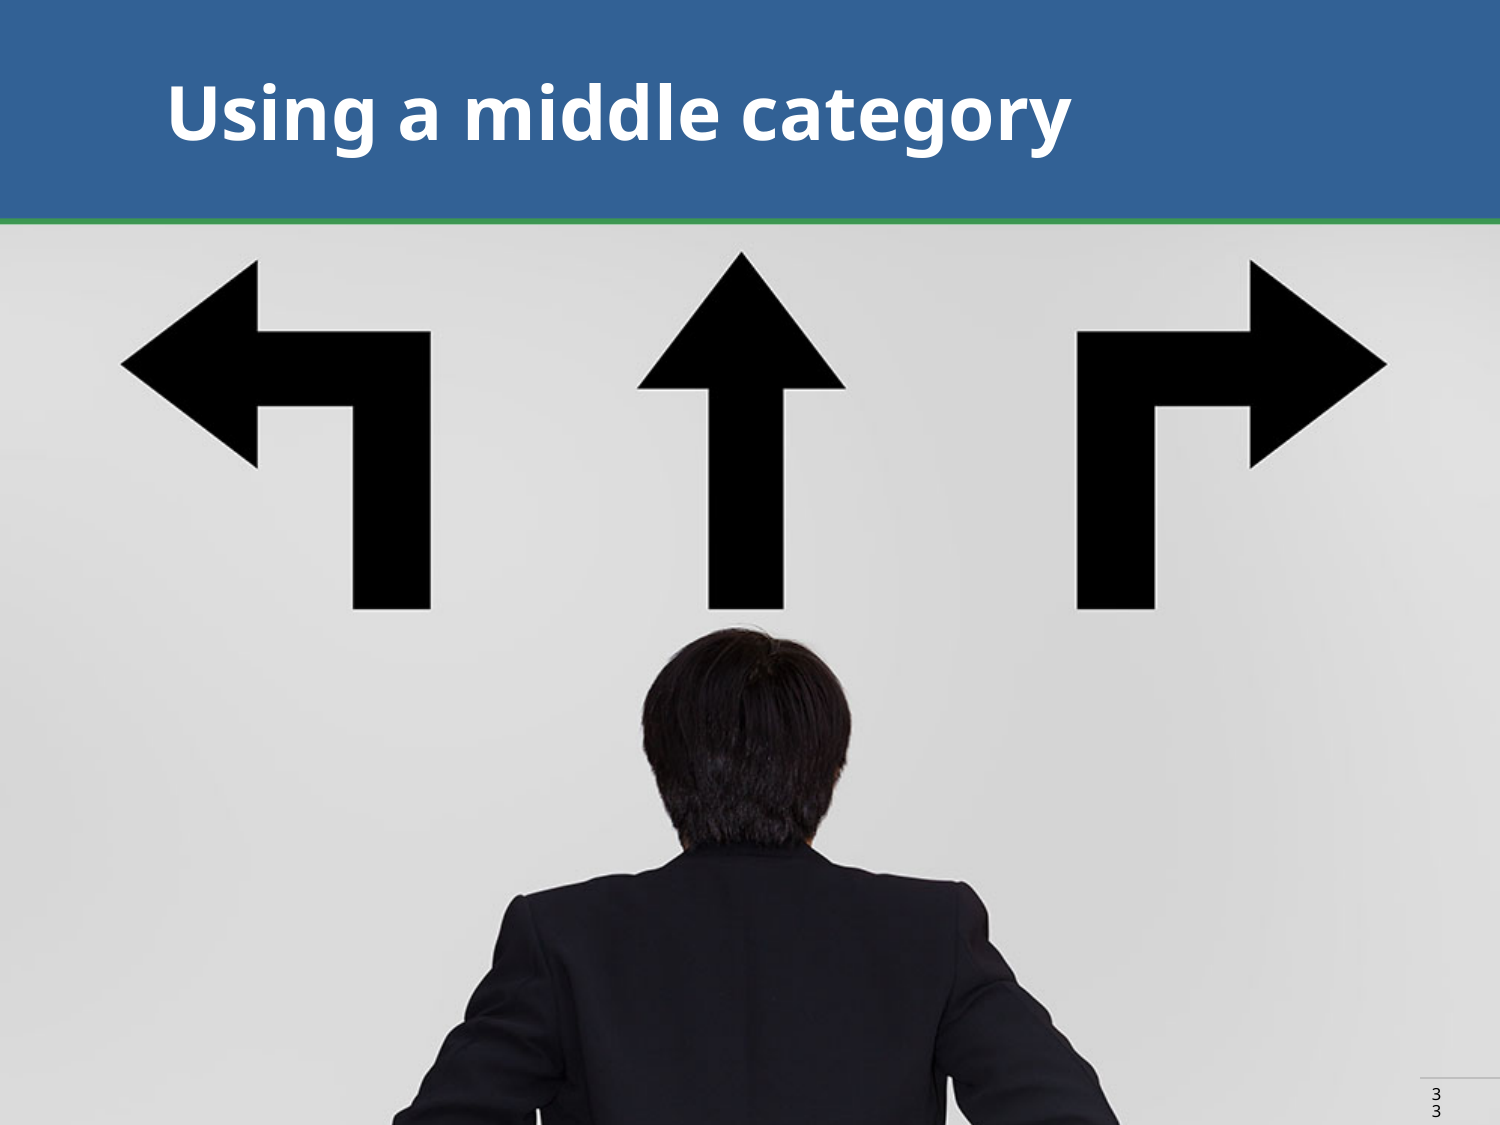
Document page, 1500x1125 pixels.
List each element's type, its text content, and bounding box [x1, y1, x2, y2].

title Using a middle category [150, 0, 1350, 221]
picture [0, 0, 1500, 1125]
